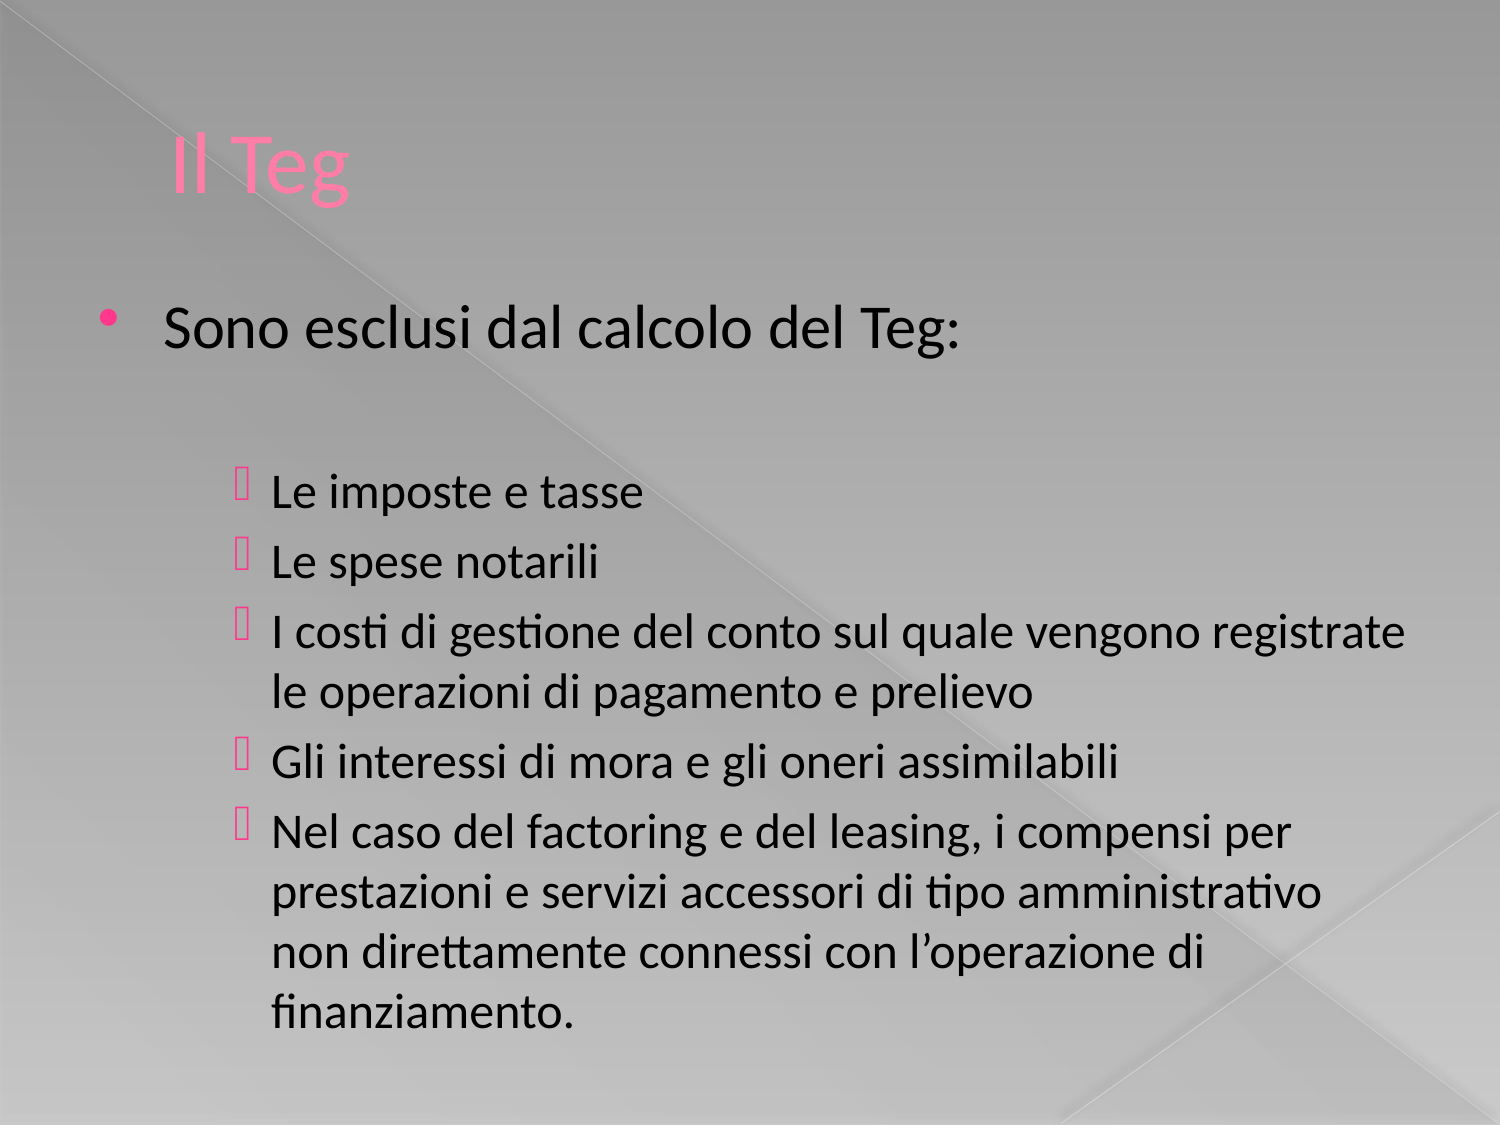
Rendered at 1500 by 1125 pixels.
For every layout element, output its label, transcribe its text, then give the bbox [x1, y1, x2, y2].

title Il Teg [75, 43, 1425, 274]
list Sono esclusi dal calcolo del Teg: Le imposte e tasse Le spese notarili I costi di gestione del conto sul quale vengono registrate le operazioni di pagamento e prelievo Gli interessi di mora e gli oneri assimilabili Nel caso del factoring e del leasing, i compensi per prestazioni e servizi accessori di tipo amministrativo non direttamente connessi con l’operazione di finanziamento. [75, 278, 1425, 1059]
